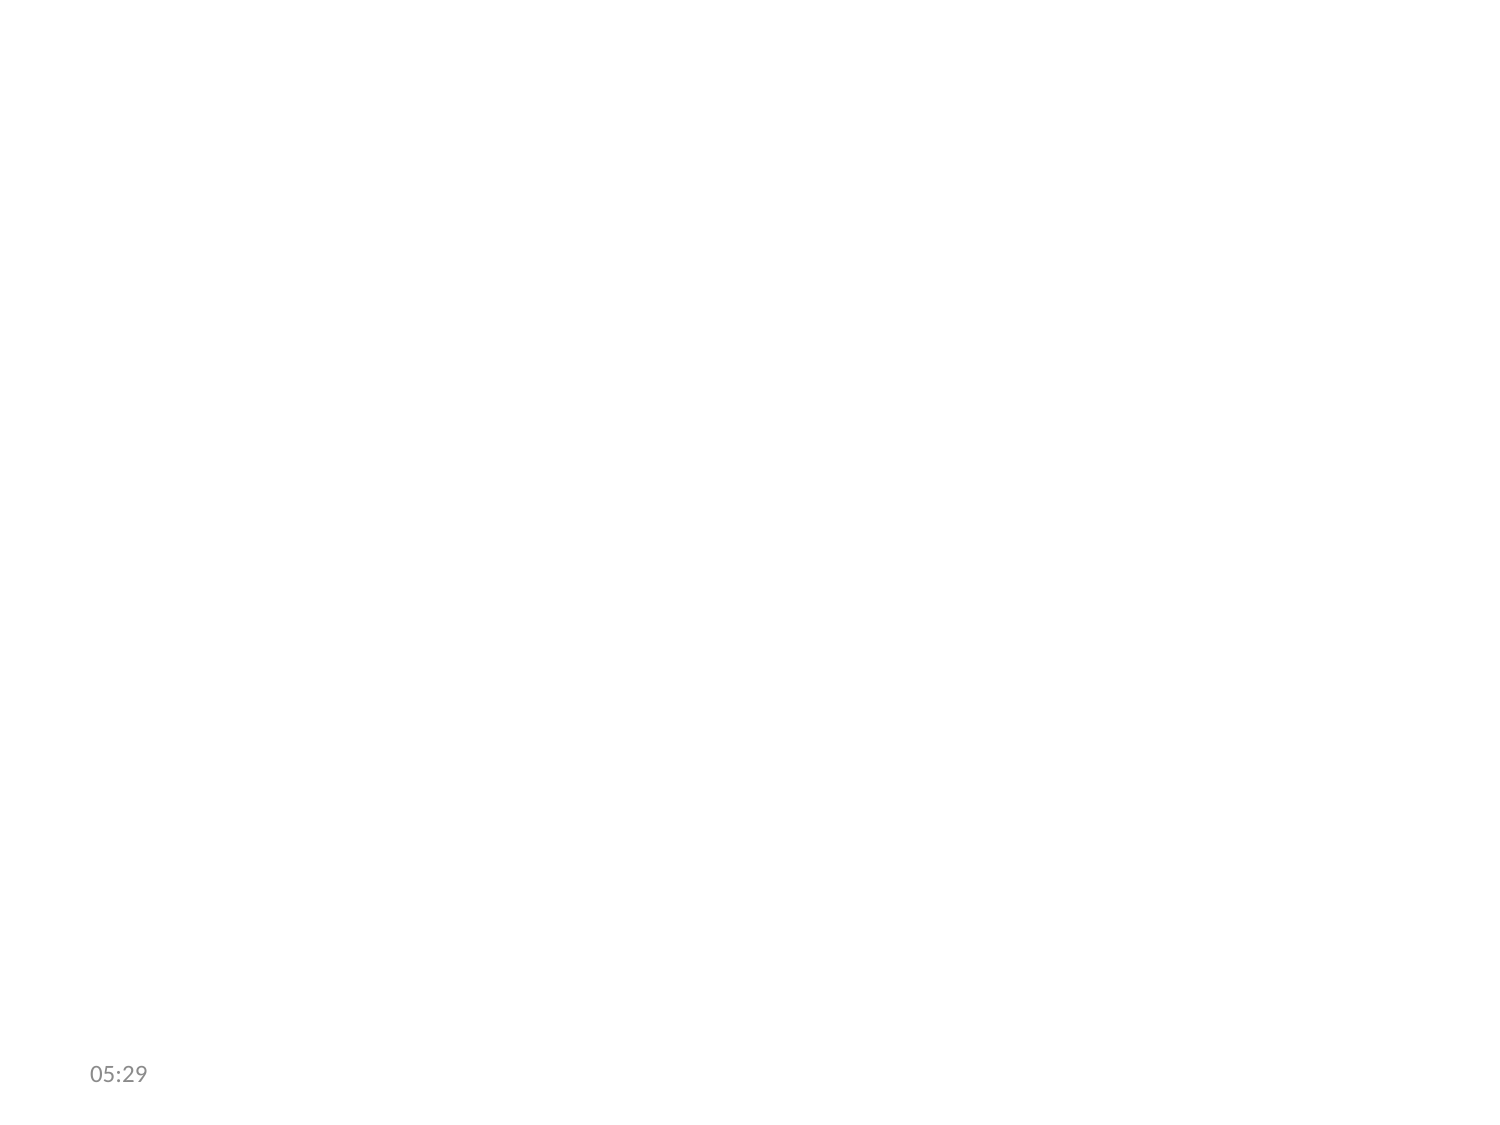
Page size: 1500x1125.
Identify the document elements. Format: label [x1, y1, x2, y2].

slide_number [75, 1042, 425, 1103]
